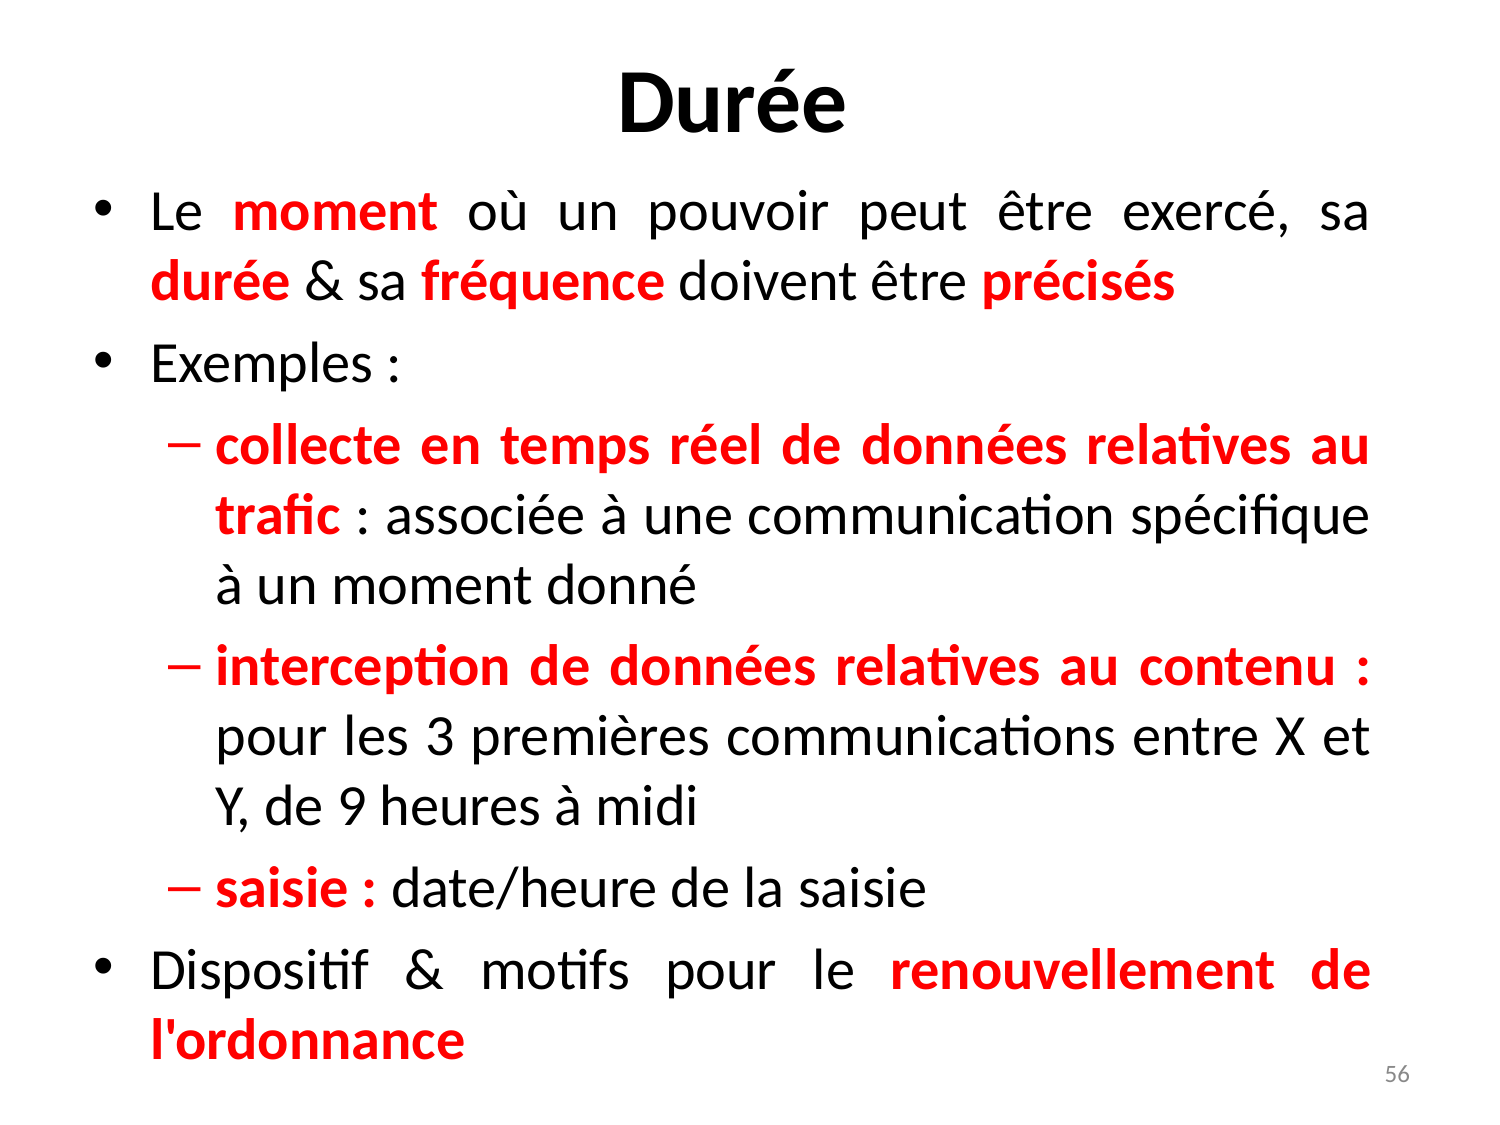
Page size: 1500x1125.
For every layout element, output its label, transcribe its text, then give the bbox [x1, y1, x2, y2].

title Durée [57, 2, 1408, 190]
text_box Le moment où un pouvoir peut être exercé, sa durée & sa fréquence doivent être précisés Exemples : collecte en temps réel de données relatives au trafic : associée à une communication spécifique à un moment donné interception de données relatives au contenu : pour les 3 premières communications entre X et Y, de 9 heures à midi saisie : date/heure de la saisie Dispositif & motifs pour le renouvellement de l'ordonnance [78, 165, 1387, 936]
slide_number 56 [1074, 1042, 1425, 1103]
